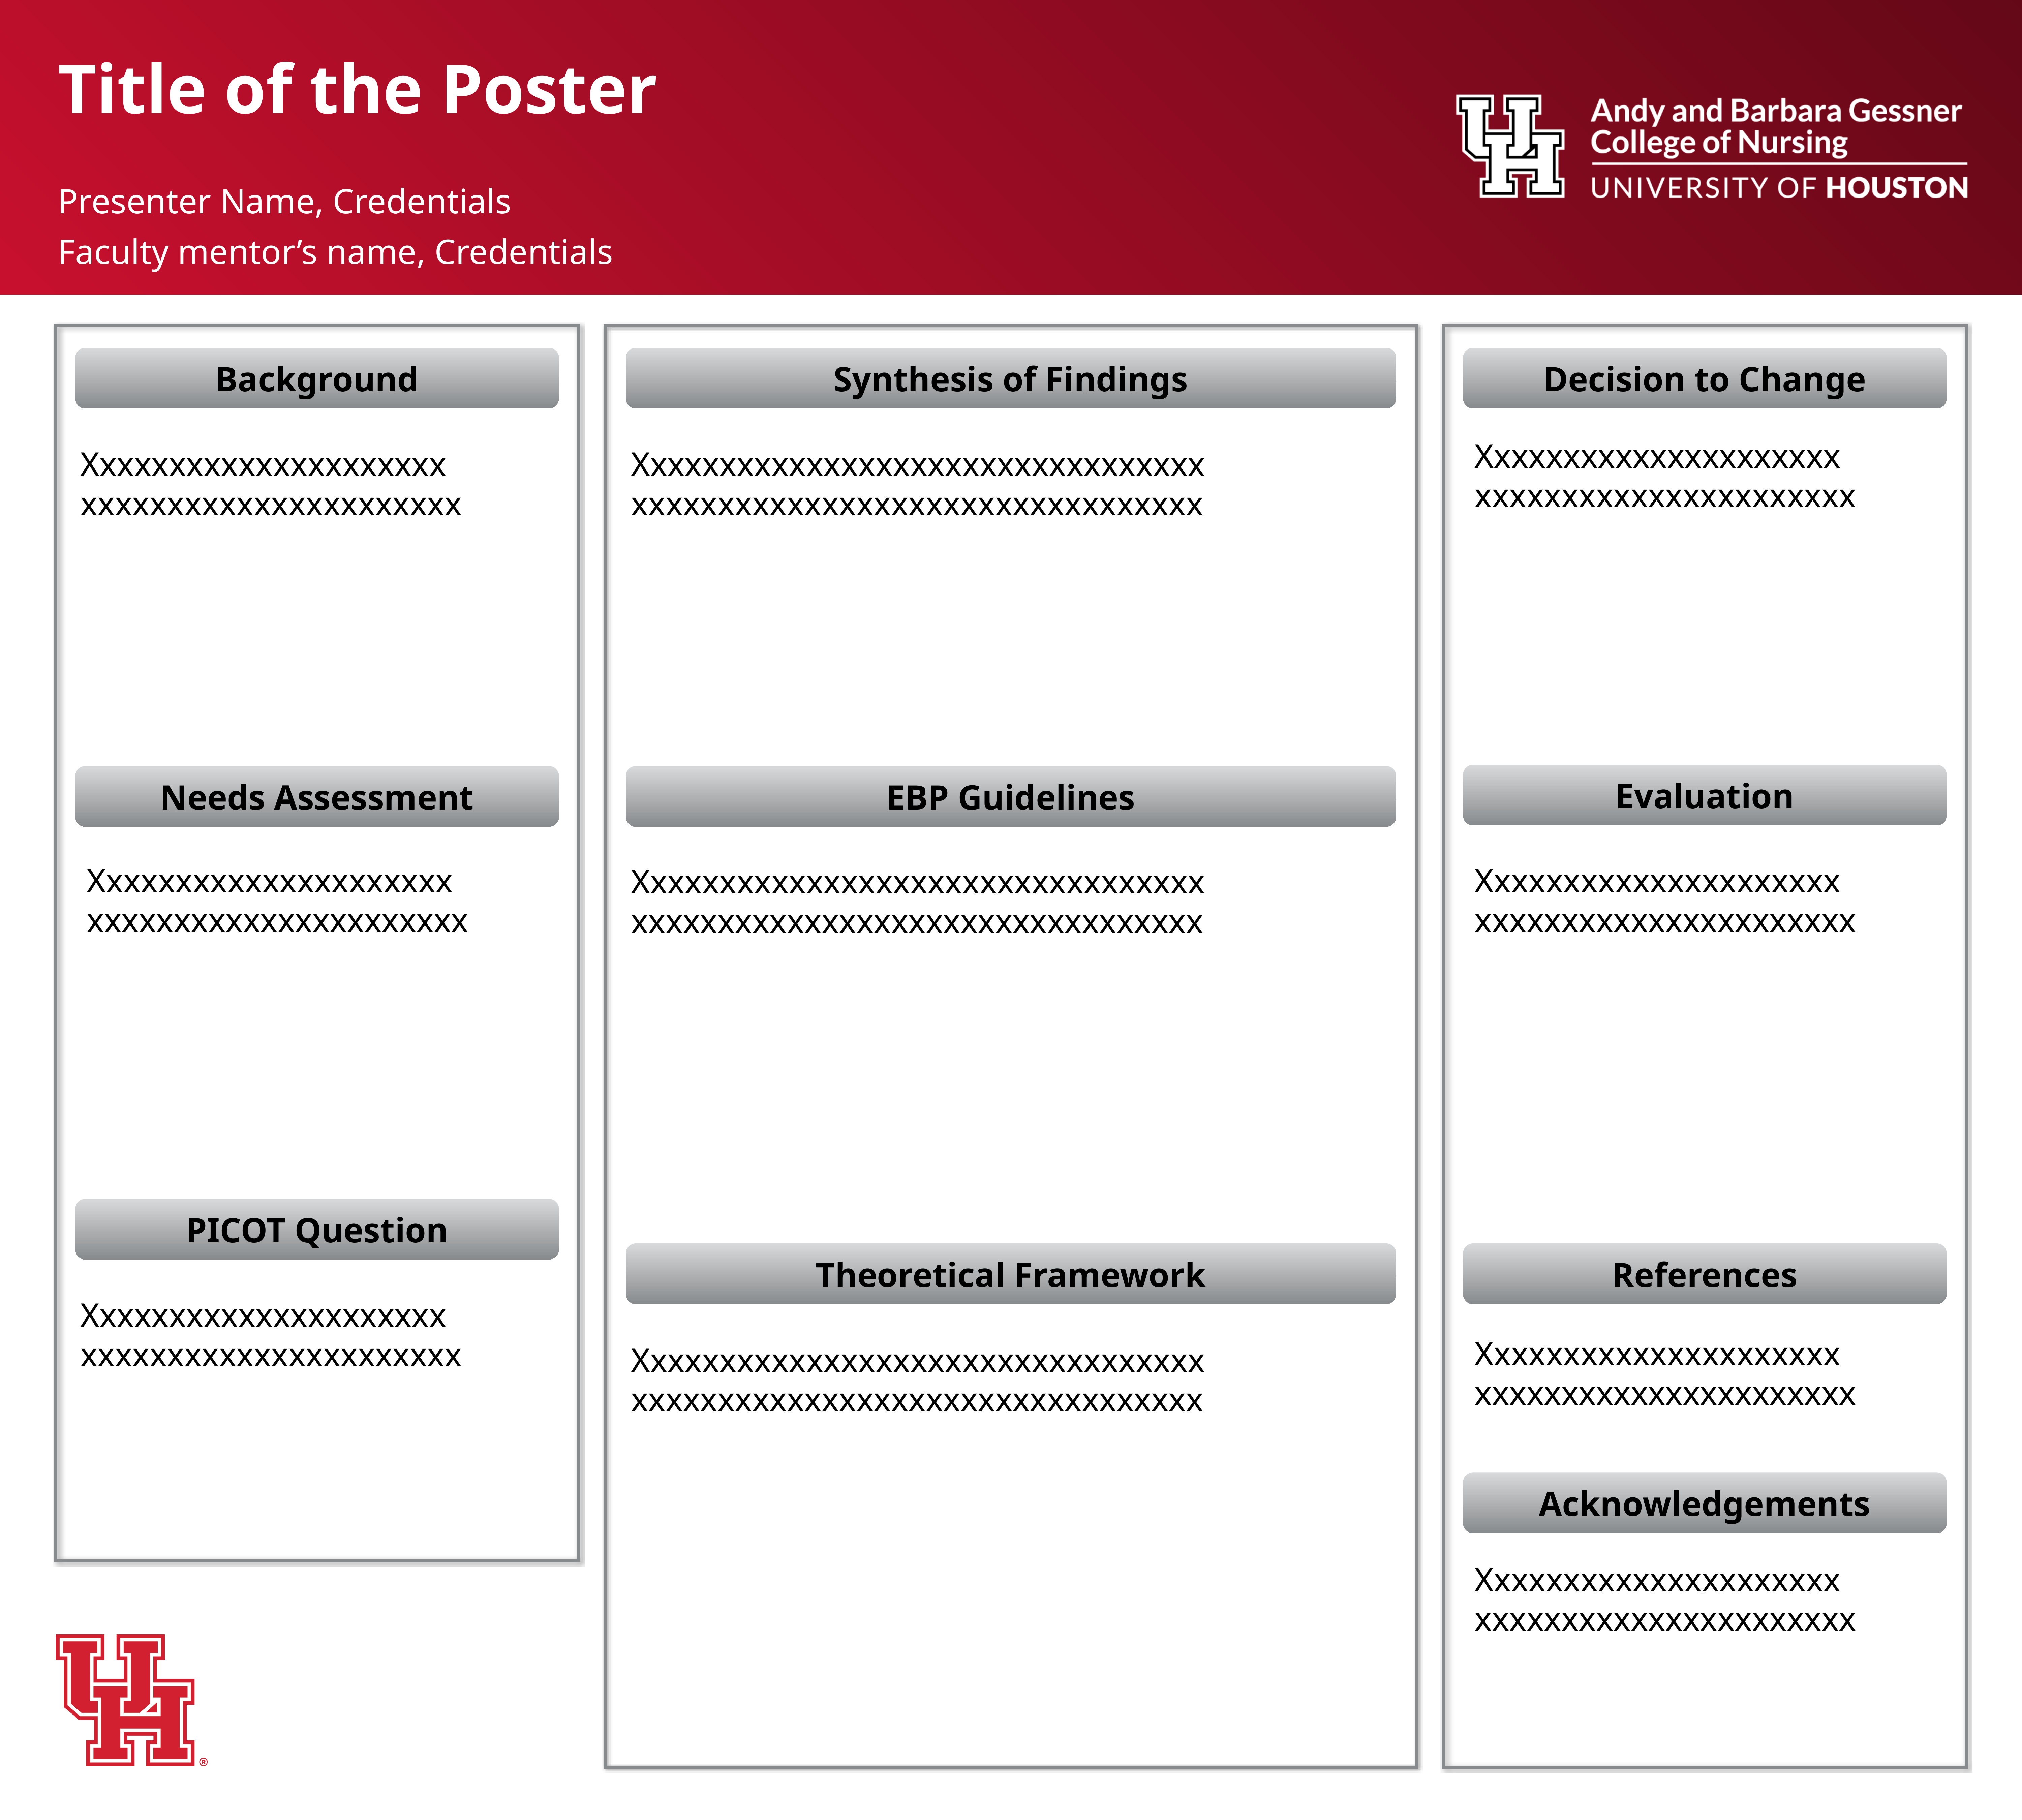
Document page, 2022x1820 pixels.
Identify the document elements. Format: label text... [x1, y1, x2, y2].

picture [56, 1634, 208, 1766]
text_box Background [75, 347, 559, 409]
text_box PICOT Question [75, 1199, 559, 1260]
list Presenter Name, Credentials Faculty mentor’s name, Credentials [53, 167, 763, 262]
text_box Xxxxxxxxxxxxxxxxxxxxx xxxxxxxxxxxxxxxxxxxxxx [75, 441, 546, 524]
text_box Xxxxxxxxxxxxxxxxxxxxx xxxxxxxxxxxxxxxxxxxxxx [1470, 1330, 1940, 1414]
text_box Xxxxxxxxxxxxxxxxxxxxx xxxxxxxxxxxxxxxxxxxxxx [1470, 857, 1940, 941]
text_box Xxxxxxxxxxxxxxxxxxxxx xxxxxxxxxxxxxxxxxxxxxx [1470, 1556, 1940, 1640]
text_box Xxxxxxxxxxxxxxxxxxxxxxxxxxxxxxxxx xxxxxxxxxxxxxxxxxxxxxxxxxxxxxxxxx [626, 858, 1396, 942]
picture [1447, 69, 2022, 225]
text_box References [1463, 1243, 1947, 1304]
text_box Acknowledgements [1463, 1472, 1947, 1534]
text_box Xxxxxxxxxxxxxxxxxxxxx xxxxxxxxxxxxxxxxxxxxxx [82, 857, 552, 941]
text_box [605, 325, 1417, 1767]
text_box Theoretical Framework [625, 1243, 1397, 1304]
text_box Decision to Change [1463, 347, 1947, 409]
title Title of the Poster [53, 53, 670, 147]
text_box Evaluation [1463, 764, 1947, 826]
text_box Needs Assessment [75, 766, 559, 827]
text_box EBP Guidelines [625, 766, 1397, 827]
text_box Xxxxxxxxxxxxxxxxxxxxx xxxxxxxxxxxxxxxxxxxxxx [1470, 433, 1940, 517]
text_box Xxxxxxxxxxxxxxxxxxxxxxxxxxxxxxxxx xxxxxxxxxxxxxxxxxxxxxxxxxxxxxxxxx [626, 1337, 1396, 1421]
text_box [1443, 325, 1967, 1767]
text_box Synthesis of Findings [625, 347, 1397, 409]
text_box Xxxxxxxxxxxxxxxxxxxxx xxxxxxxxxxxxxxxxxxxxxx [75, 1292, 546, 1376]
text_box [55, 325, 579, 1561]
